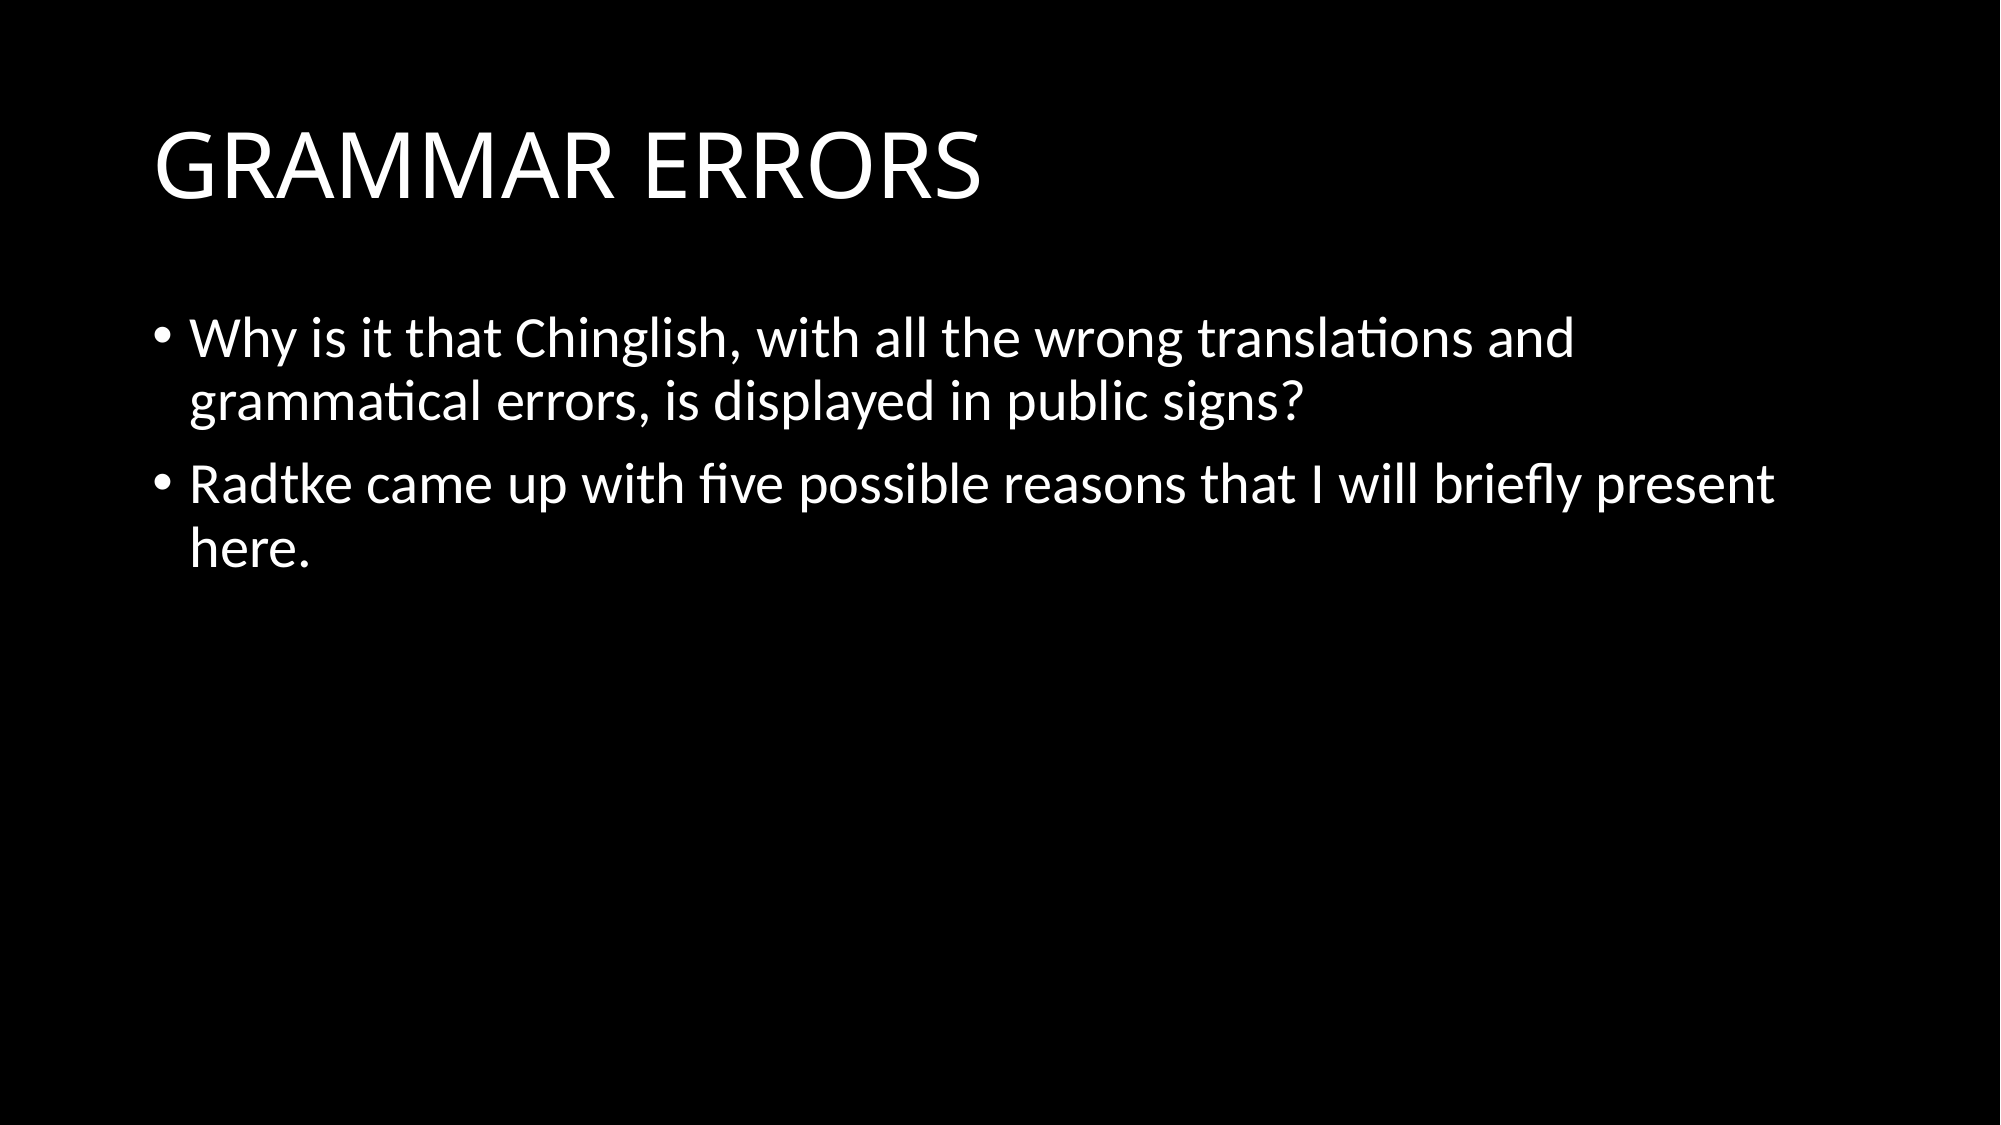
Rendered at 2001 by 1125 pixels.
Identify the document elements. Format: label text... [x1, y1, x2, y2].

list Why is it that Chinglish, with all the wrong translations and grammatical errors, is displayed in public signs? Radtke came up with five possible reasons that I will briefly present here. [137, 299, 1863, 1014]
title GRAMMAR ERRORS [137, 59, 1863, 278]
